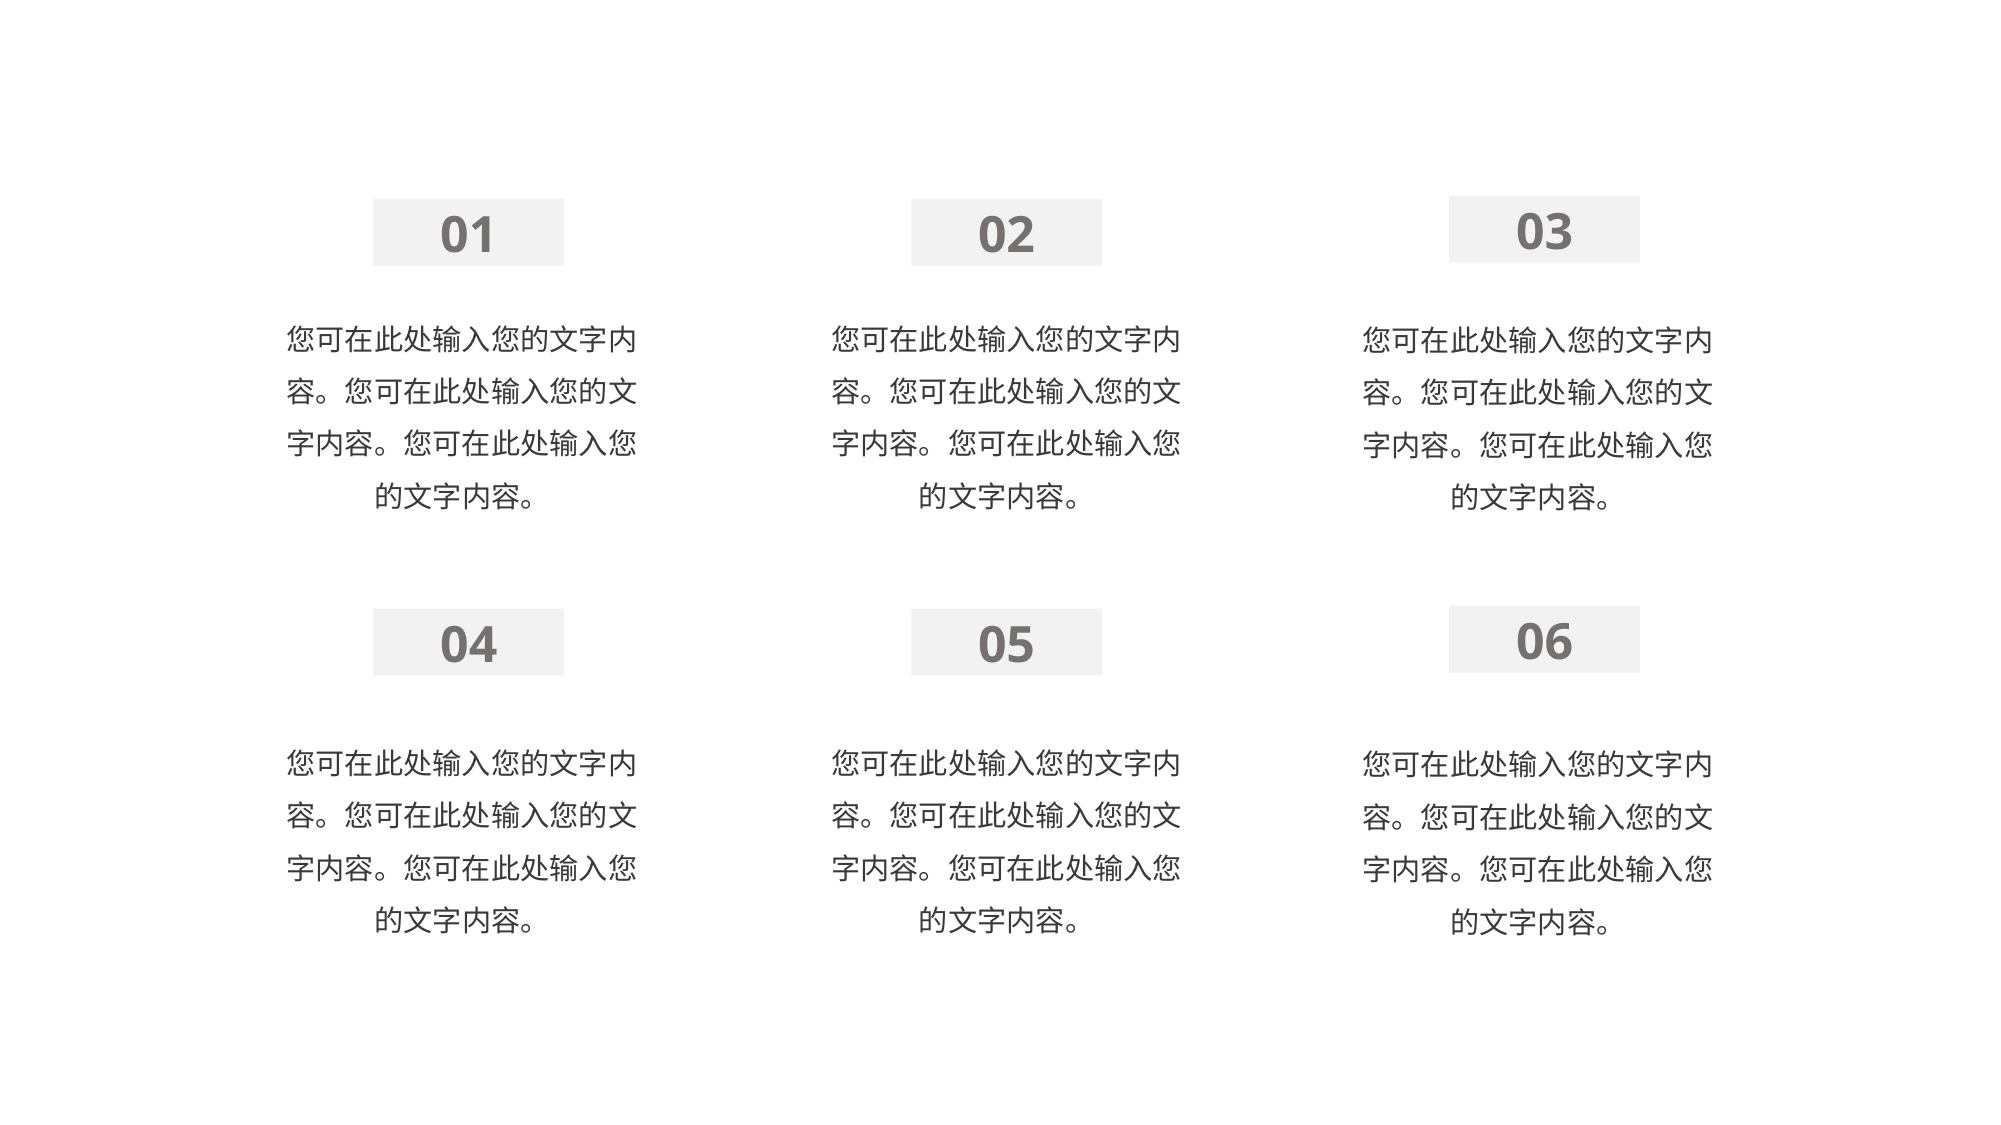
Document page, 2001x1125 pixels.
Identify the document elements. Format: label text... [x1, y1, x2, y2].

text_box 您可在此处输入您的文字内容。您可在此处输入您的文字内容。您可在此处输入您的文字内容。 [1336, 721, 1740, 947]
text_box 04 [372, 608, 565, 676]
text_box 01 [372, 198, 565, 267]
text_box 05 [910, 608, 1103, 676]
text_box 您可在此处输入您的文字内容。您可在此处输入您的文字内容。您可在此处输入您的文字内容。 [805, 295, 1208, 521]
text_box 06 [1448, 605, 1641, 674]
text_box 您可在此处输入您的文字内容。您可在此处输入您的文字内容。您可在此处输入您的文字内容。 [1336, 297, 1740, 522]
text_box 您可在此处输入您的文字内容。您可在此处输入您的文字内容。您可在此处输入您的文字内容。 [805, 720, 1208, 945]
text_box 您可在此处输入您的文字内容。您可在此处输入您的文字内容。您可在此处输入您的文字内容。 [260, 295, 664, 521]
text_box 02 [910, 198, 1103, 267]
text_box 您可在此处输入您的文字内容。您可在此处输入您的文字内容。您可在此处输入您的文字内容。 [260, 720, 664, 945]
text_box 03 [1448, 195, 1641, 264]
